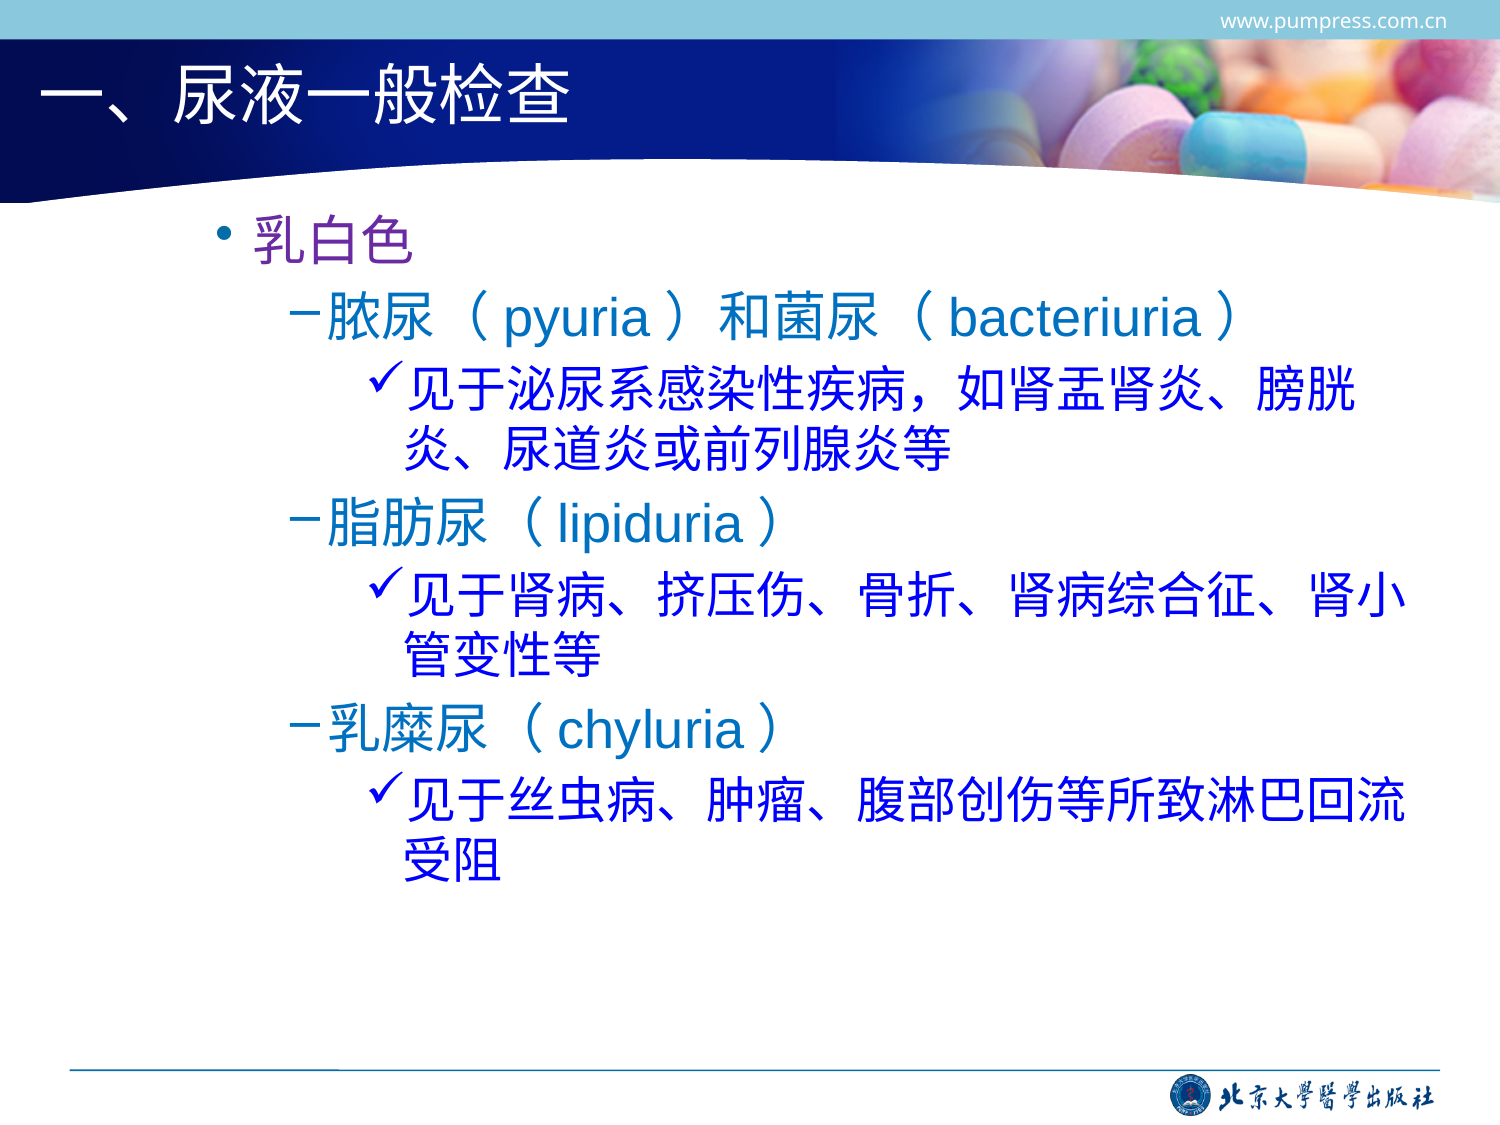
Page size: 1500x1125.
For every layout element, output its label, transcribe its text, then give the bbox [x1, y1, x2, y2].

picture [1170, 1074, 1436, 1118]
picture [0, 40, 1500, 203]
slide_number www.pumpress.com.cn [1024, 0, 1463, 38]
title 一、尿液一般检查 [23, 46, 1349, 140]
list 乳白色 脓尿（pyuria）和菌尿（bacteriuria） 见于泌尿系感染性疾病，如肾盂肾炎、膀胱炎、尿道炎或前列腺炎等 脂肪尿（lipiduria） 见于肾病、挤压伤、骨折、肾病综合征、肾小管变性等 乳糜尿（chyluria） 见于丝虫病、肿瘤、腹部创伤等所致淋巴回流受阻 [49, 198, 1463, 1026]
